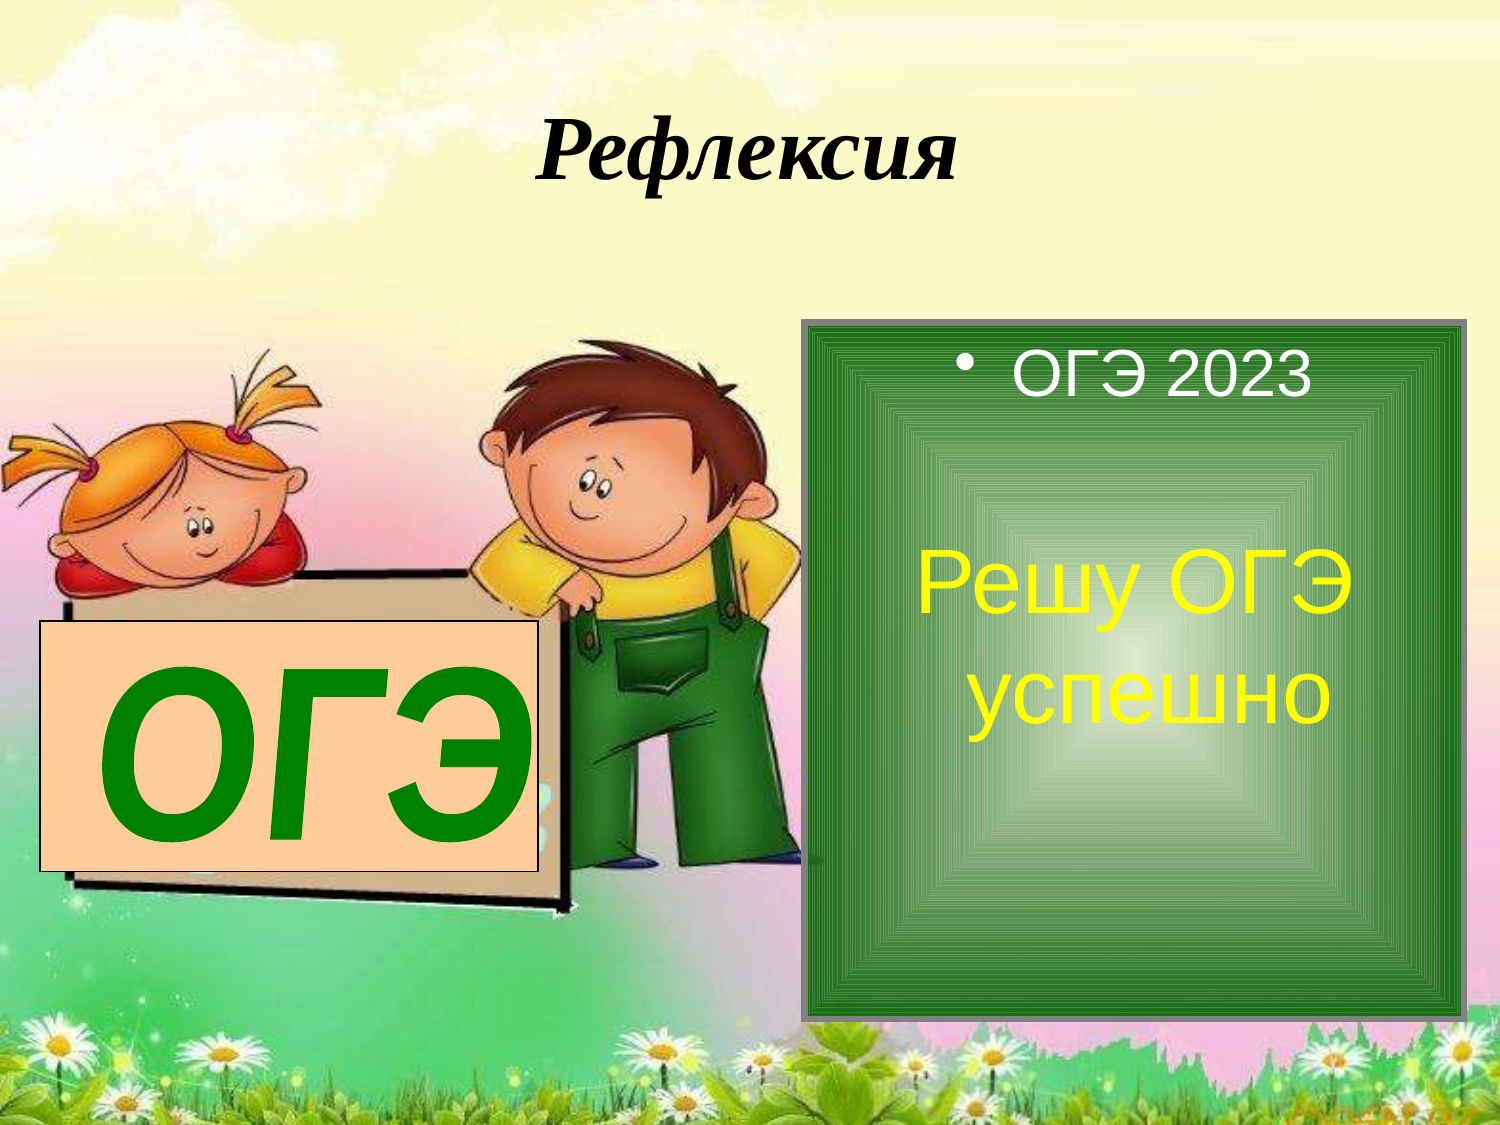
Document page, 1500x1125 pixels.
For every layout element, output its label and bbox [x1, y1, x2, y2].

text_box [39, 620, 539, 872]
list [0, 0, 1500, 1125]
